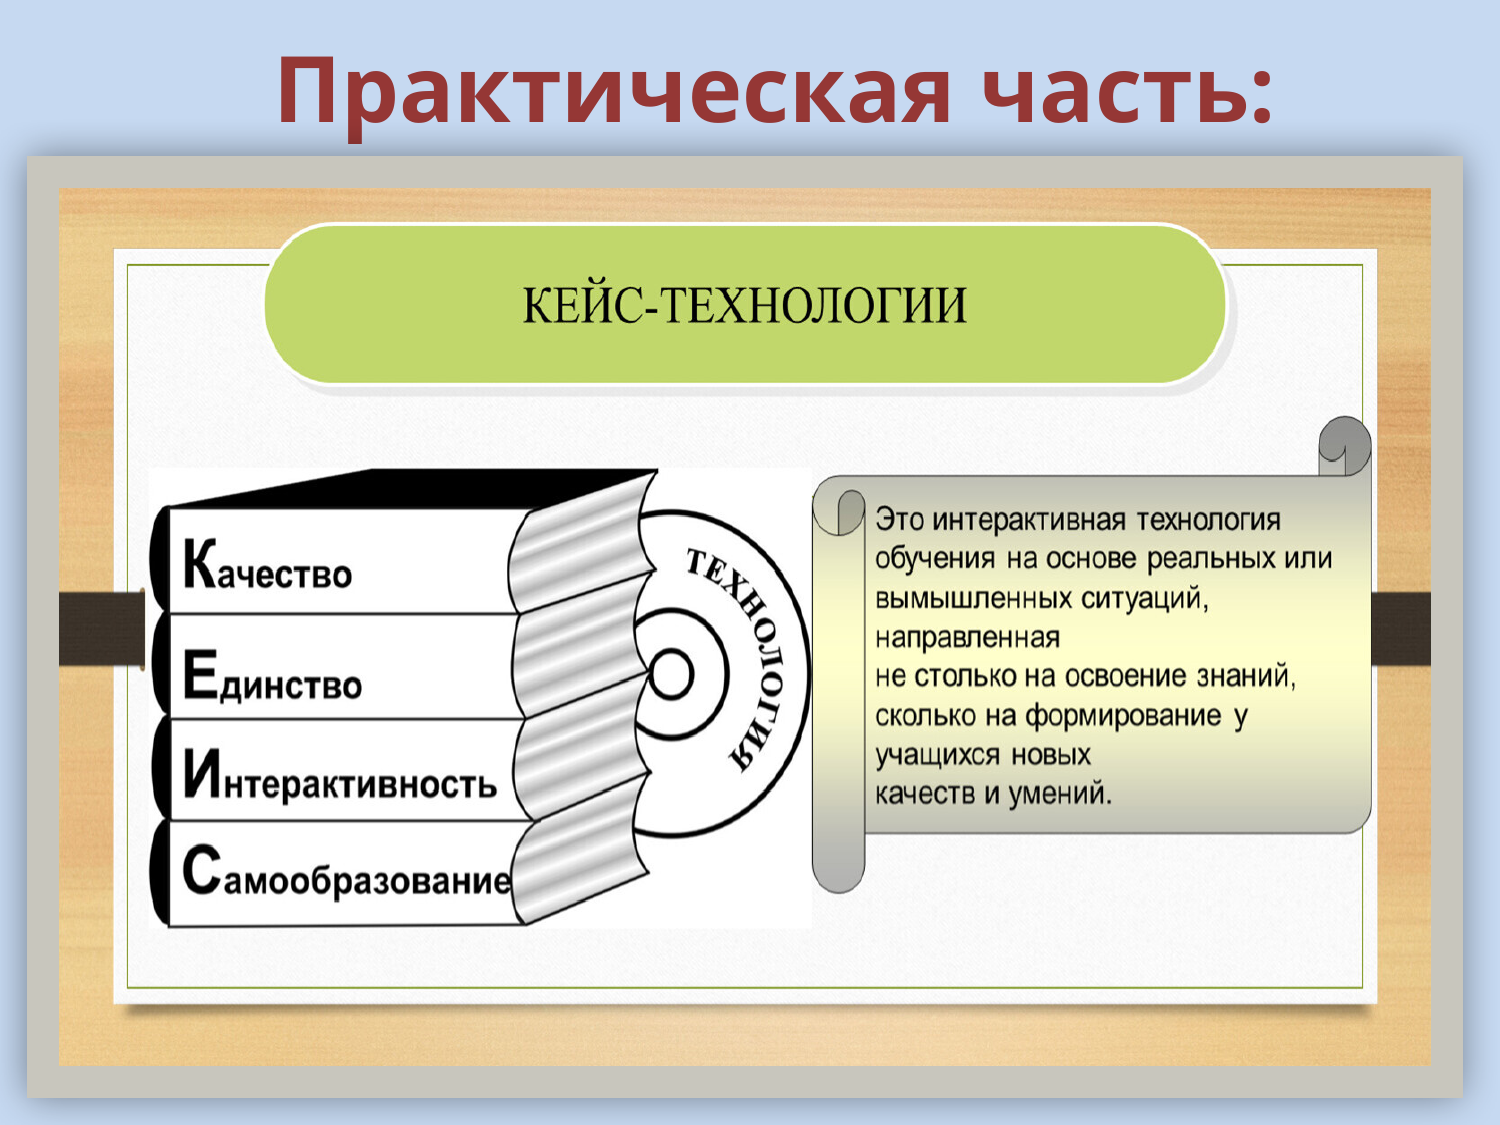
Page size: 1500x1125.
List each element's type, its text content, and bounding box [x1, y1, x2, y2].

text_box Практическая часть: [258, 23, 1316, 128]
picture [58, 187, 1432, 1067]
